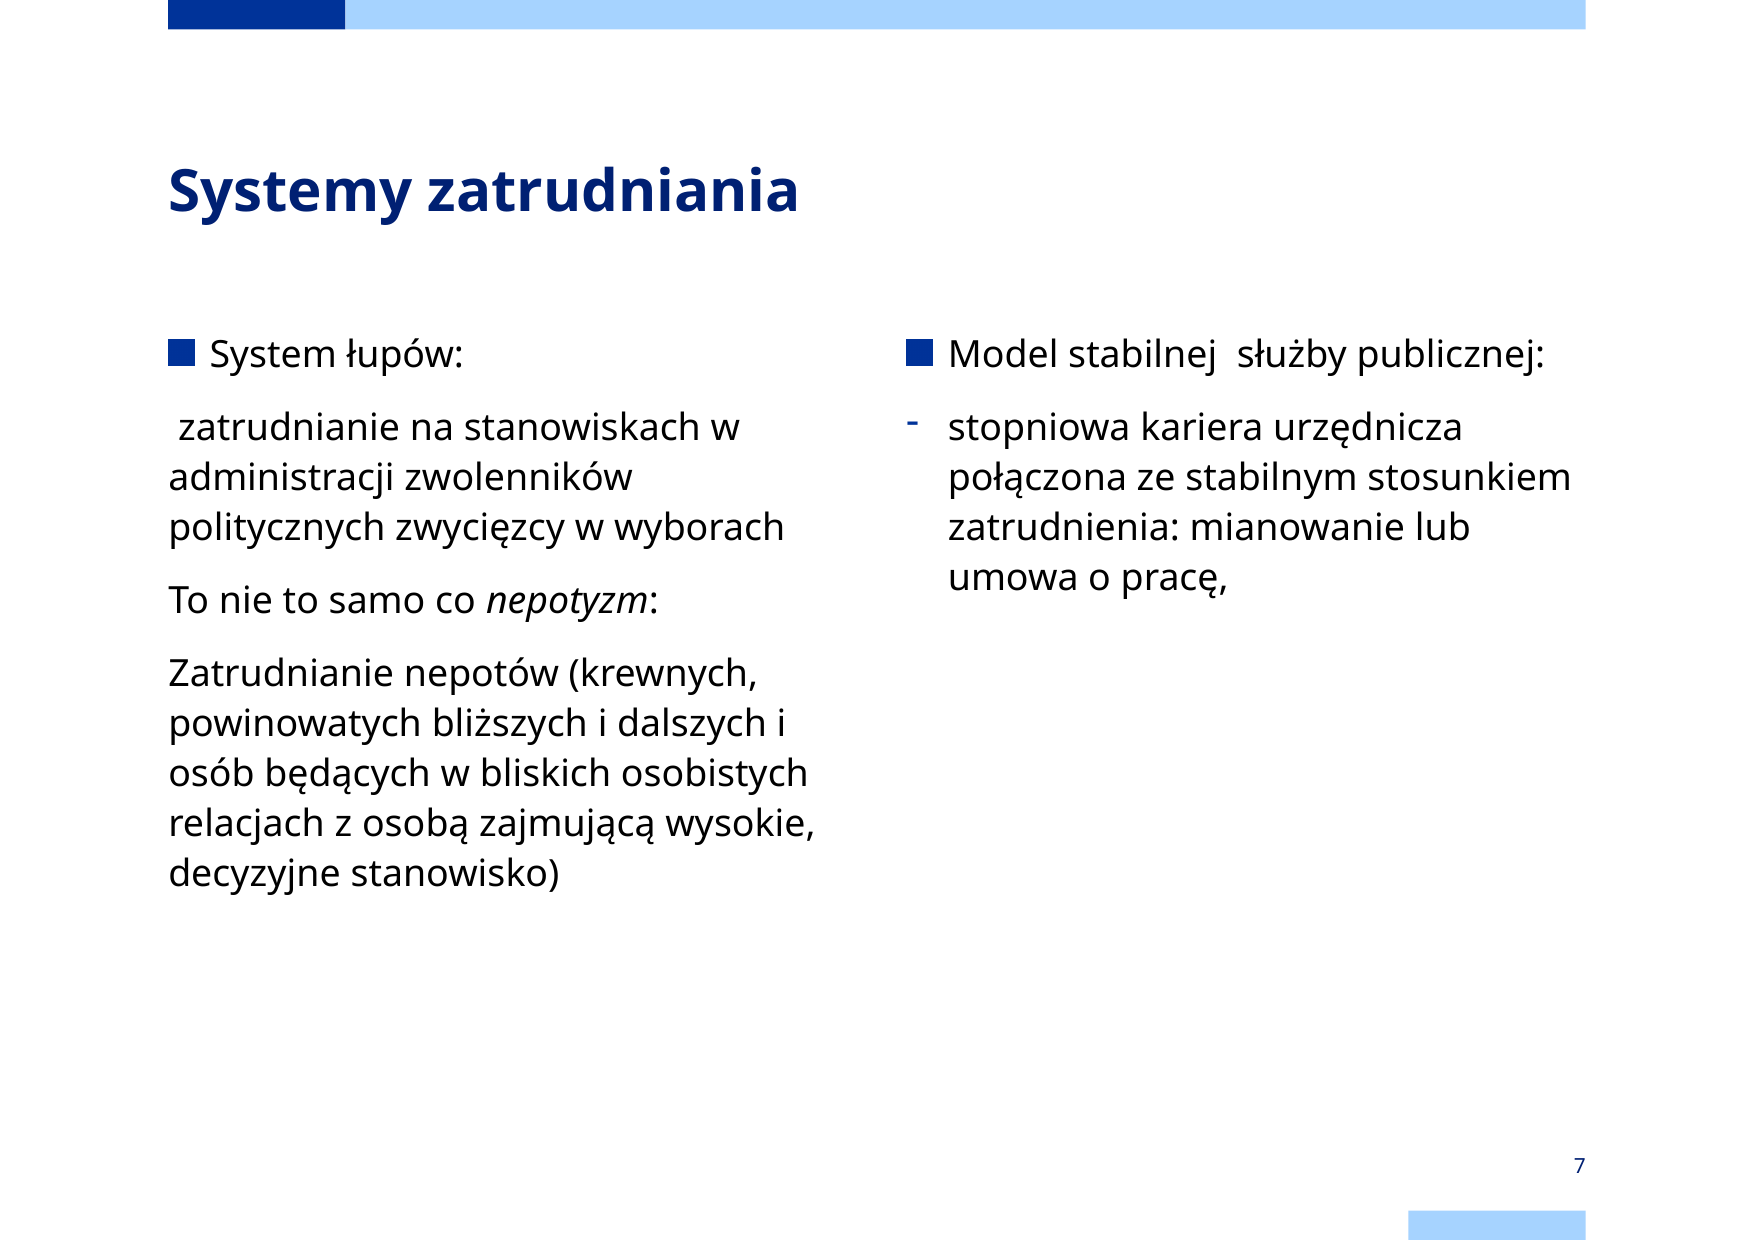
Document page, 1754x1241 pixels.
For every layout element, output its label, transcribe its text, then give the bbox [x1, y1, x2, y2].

picture [906, 339, 933, 366]
slide_number 7 [1408, 1151, 1586, 1182]
list System łupów: zatrudnianie na stanowiskach w administracji zwolenników politycznych zwycięzcy w wyborach To nie to samo co nepotyzm: Zatrudnianie nepotów (krewnych, powinowatych bliższych i dalszych i osób będących w bliskich osobistych relacjach z osobą zajmującą wysokie, decyzyjne stanowisko) [168, 324, 848, 1093]
list Model stabilnej służby publicznej: stopniowa kariera urzędnicza połączona ze stabilnym stosunkiem zatrudnienia: mianowanie lub umowa o pracę, [906, 324, 1586, 1093]
picture [168, 339, 195, 366]
title Systemy zatrudniania [168, 147, 1586, 325]
